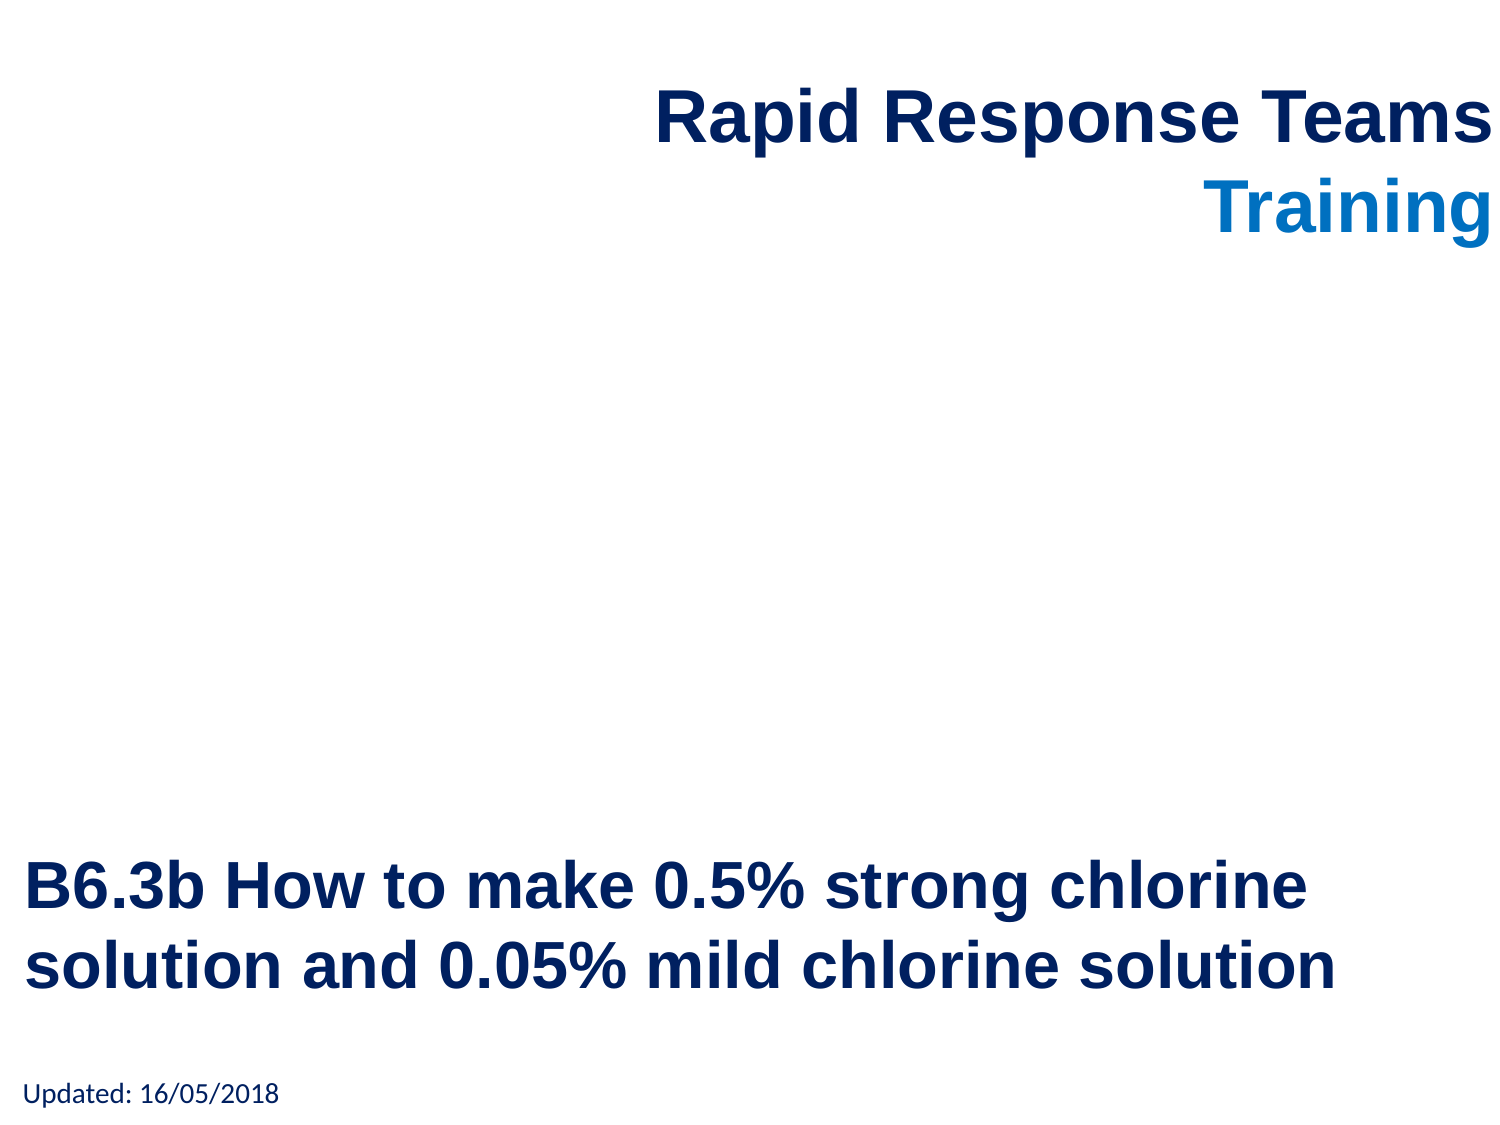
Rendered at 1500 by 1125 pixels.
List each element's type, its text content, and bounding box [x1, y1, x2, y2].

text_box B6.3b How to make 0.5% strong chlorine solution and 0.05% mild chlorine solution [17, 834, 1348, 1010]
text_box Rapid Response Teams Training [560, 67, 1495, 248]
text_box Updated: 16/05/2018 [7, 1067, 295, 1117]
